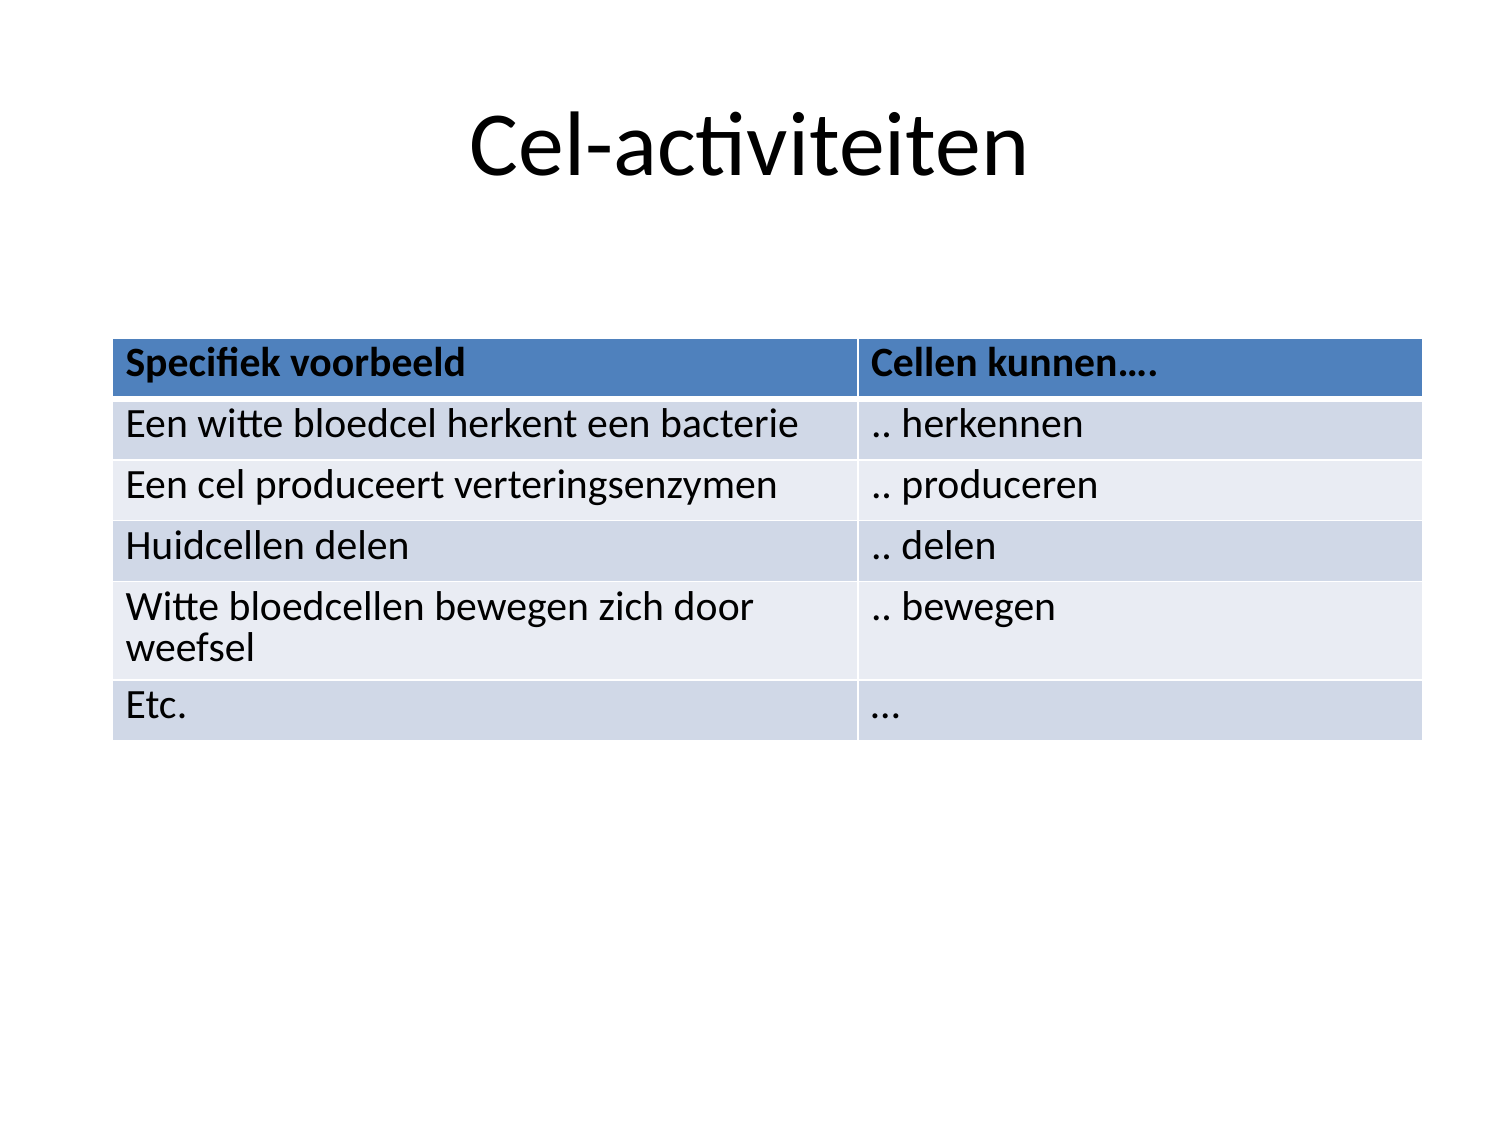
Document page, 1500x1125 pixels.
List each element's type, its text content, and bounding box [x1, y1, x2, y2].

table_cell Etc. [113, 681, 857, 740]
table_cell Een cel produceert verteringsenzymen [113, 461, 857, 520]
table_cell … [859, 681, 1422, 740]
title Cel-activiteiten [75, 45, 1425, 233]
table_cell Witte bloedcellen bewegen zich door weefsel [113, 582, 857, 679]
table_header Specifiek voorbeeld [113, 339, 857, 396]
table_cell .. herkennen [859, 402, 1422, 459]
table_cell Huidcellen delen [113, 521, 857, 581]
table_cell Een witte bloedcel herkent een bacterie [113, 402, 857, 459]
table_cell .. produceren [859, 461, 1422, 520]
table_cell .. delen [859, 521, 1422, 581]
table_header Cellen kunnen…. [859, 339, 1422, 396]
table_cell .. bewegen [859, 582, 1422, 679]
